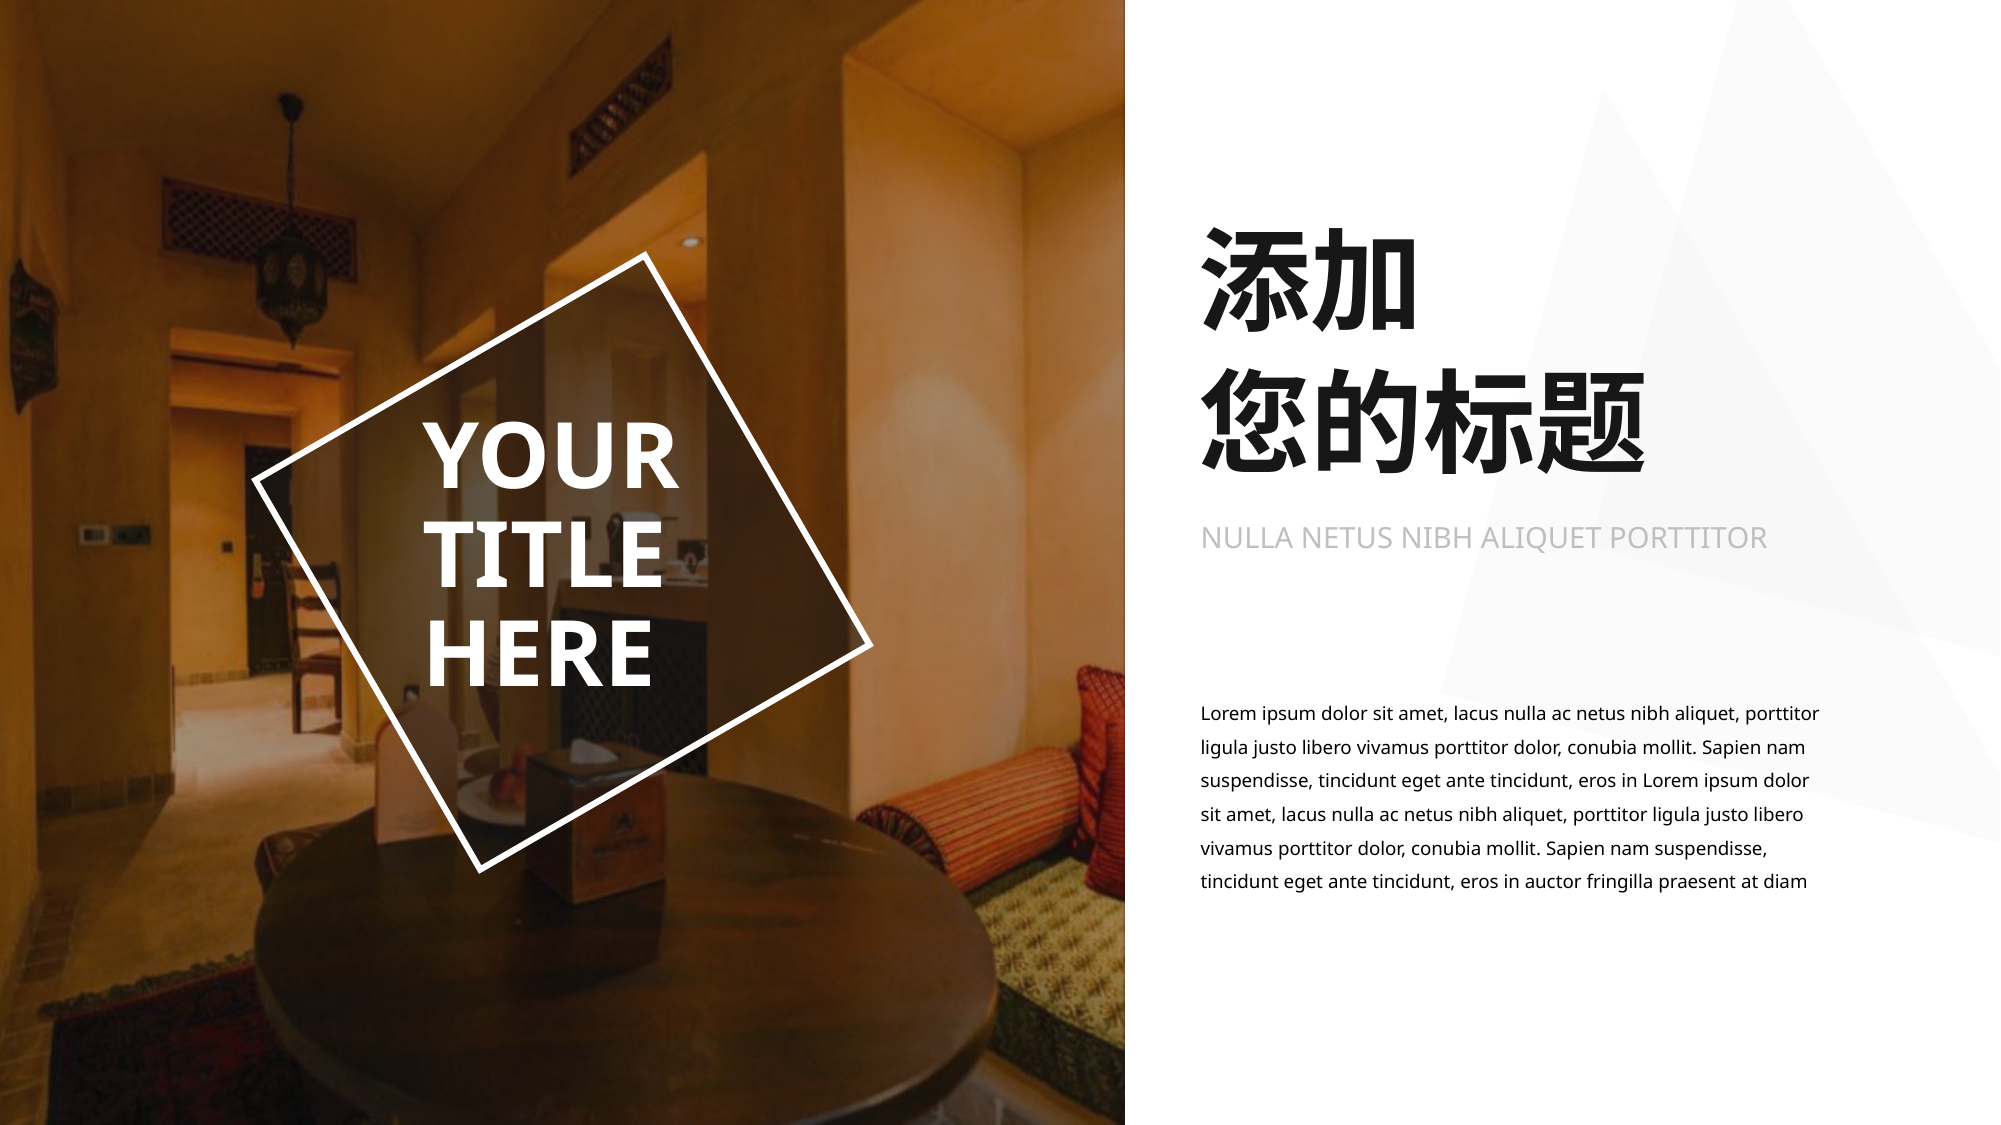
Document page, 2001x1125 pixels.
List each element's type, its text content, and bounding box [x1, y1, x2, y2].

text_box NULLA NETUS NIBH ALIQUET PORTTITOR [1185, 511, 1511, 562]
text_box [1511, 11, 2000, 785]
text_box 添加 您的标题 [1183, 217, 1511, 465]
picture [0, 0, 1125, 1125]
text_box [244, 244, 881, 881]
text_box Lorem ipsum dolor sit amet, lacus nulla ac netus nibh aliquet, porttitor ligula justo libero vivamus porttitor dolor, conubia mollit. Sapien nam suspendisse, tincidunt eget ante tincidunt, eros in Lorem ipsum dolor sit amet, lacus nulla ac netus nibh aliquet, porttitor ligula justo libero vivamus porttitor dolor, conubia mollit. Sapien nam suspendisse, tincidunt eget ante tincidunt, eros in auctor fringilla praesent at diam [1185, 683, 1845, 901]
